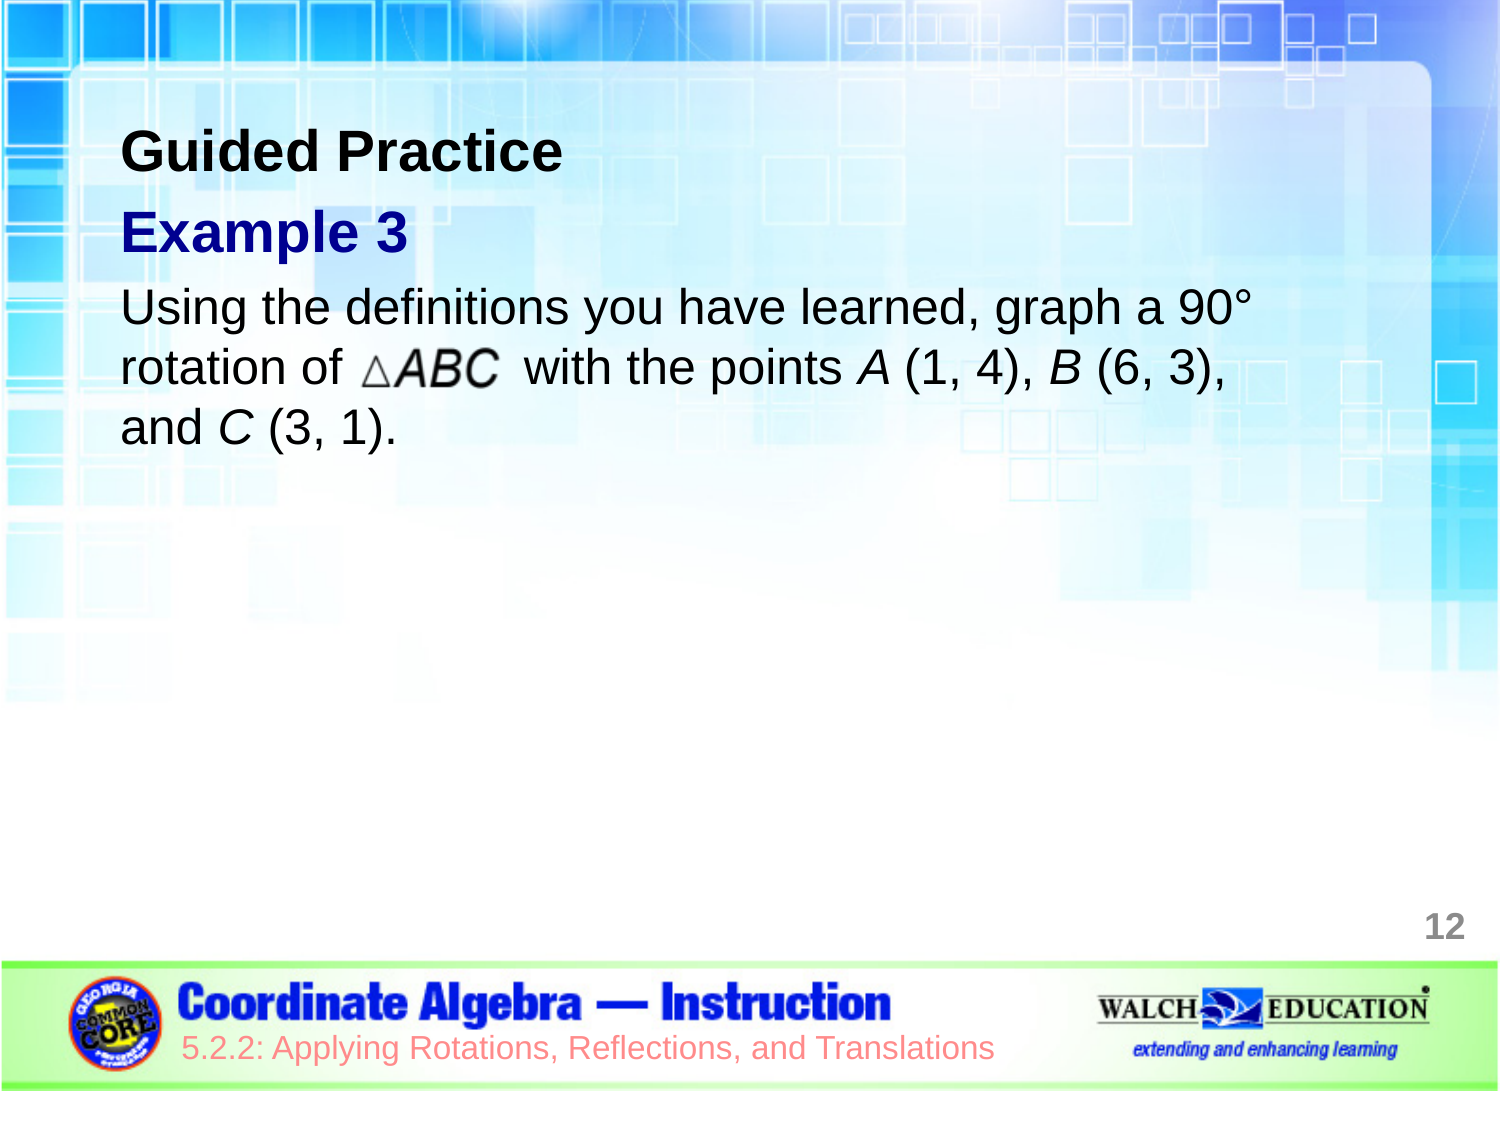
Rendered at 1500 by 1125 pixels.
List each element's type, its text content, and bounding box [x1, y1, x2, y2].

picture [1, 0, 1500, 1091]
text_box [357, 343, 503, 393]
footer 5.2.2: Applying Rotations, Reflections, and Translations [166, 1024, 1080, 1069]
slide_number 12 [1361, 901, 1481, 949]
subtitle Guided Practice Example 3 Using the definitions you have learned, graph a 90° rotation of with the points A (1, 4), B (6, 3), and C (3, 1). [105, 105, 1271, 949]
